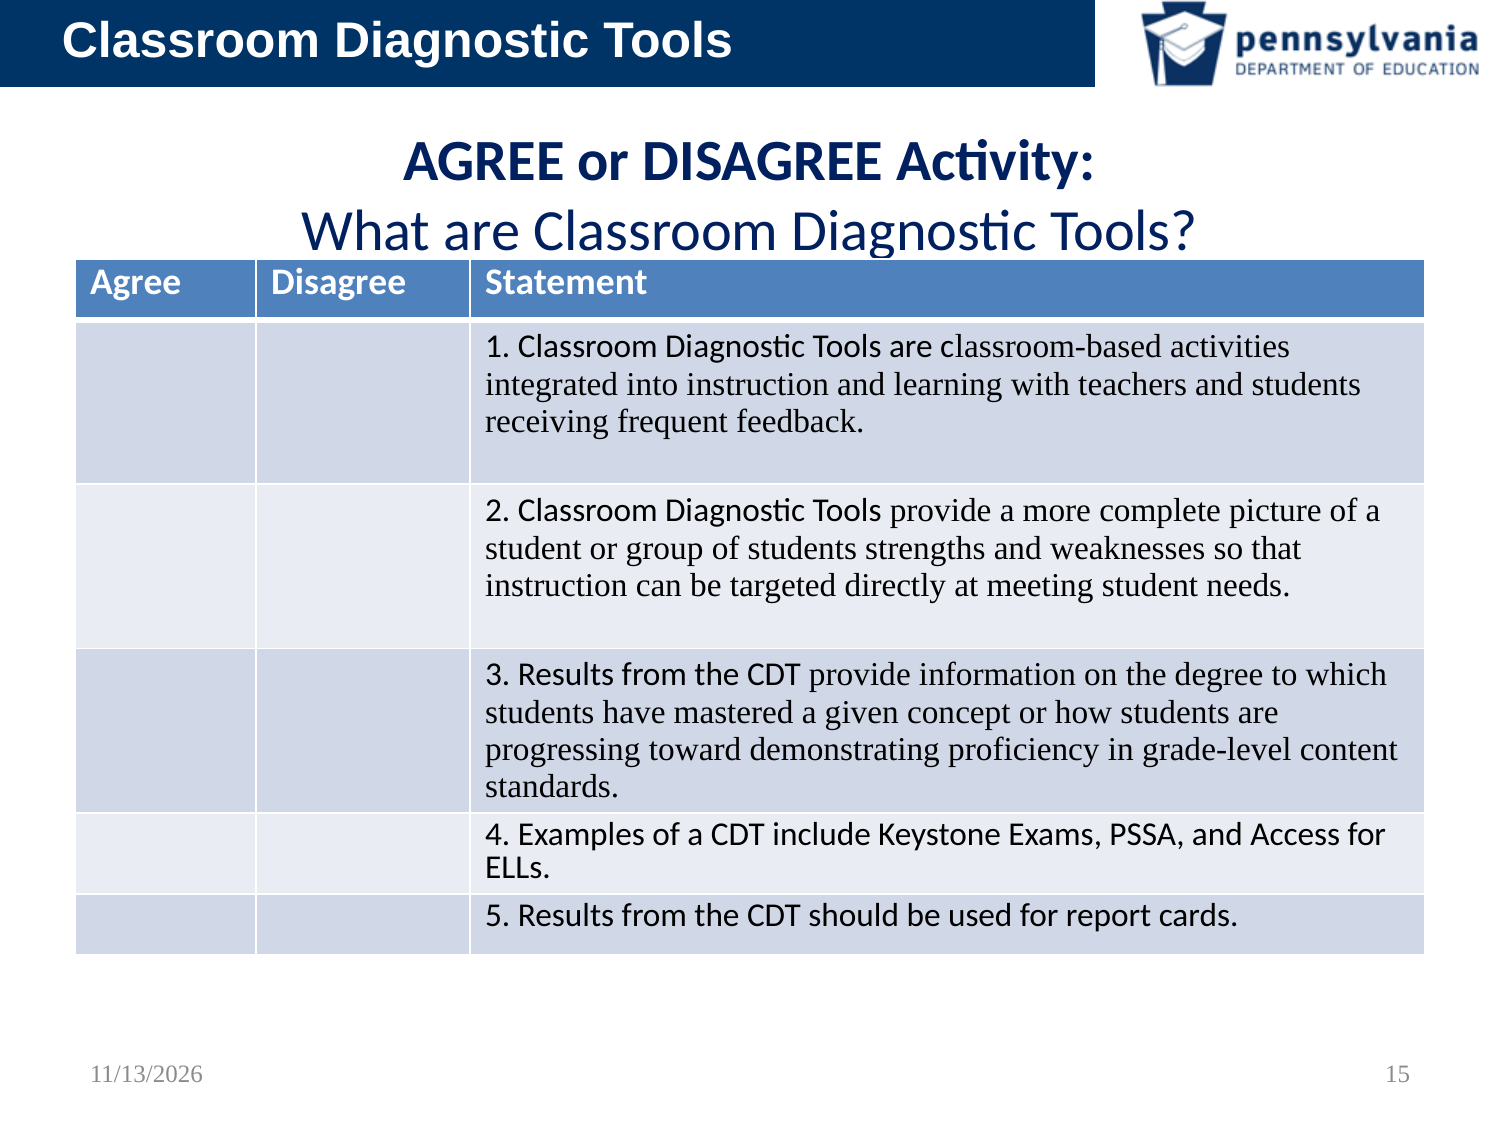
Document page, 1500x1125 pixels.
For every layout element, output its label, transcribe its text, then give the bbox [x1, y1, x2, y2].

table_cell [76, 649, 255, 812]
table_cell 2. Classroom Diagnostic Tools provide a more complete picture of a student or group of students strengths and weaknesses so that instruction can be targeted directly at meeting student needs. [471, 485, 1424, 648]
table_header Statement [471, 260, 1424, 317]
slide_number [75, 1042, 425, 1103]
picture [1134, 0, 1485, 90]
table_cell [76, 814, 255, 893]
table_cell [76, 323, 255, 483]
slide_number 15 [1074, 1042, 1425, 1103]
table_cell [257, 485, 469, 648]
table_cell 4. Examples of a CDT include Keystone Exams, PSSA, and Access for ELLs. [471, 814, 1424, 893]
table_cell 3. Results from the CDT provide information on the degree to which students have mastered a given concept or how students are progressing toward demonstrating proficiency in grade-level content standards. [471, 649, 1424, 812]
table_header Agree [76, 260, 255, 317]
table_cell [257, 649, 469, 812]
table_cell [257, 895, 469, 954]
table_cell 1. Classroom Diagnostic Tools are classroom-based activities integrated into instruction and learning with teachers and students receiving frequent feedback. [471, 323, 1424, 483]
title AGREE or DISAGREE Activity: What are Classroom Diagnostic Tools? [80, 97, 1432, 286]
table_cell [76, 895, 255, 954]
table_cell 5. Results from the CDT should be used for report cards. [471, 895, 1424, 954]
table_cell [257, 814, 469, 893]
table_cell [257, 323, 469, 483]
table_header Disagree [257, 260, 469, 317]
table_cell [76, 485, 255, 648]
